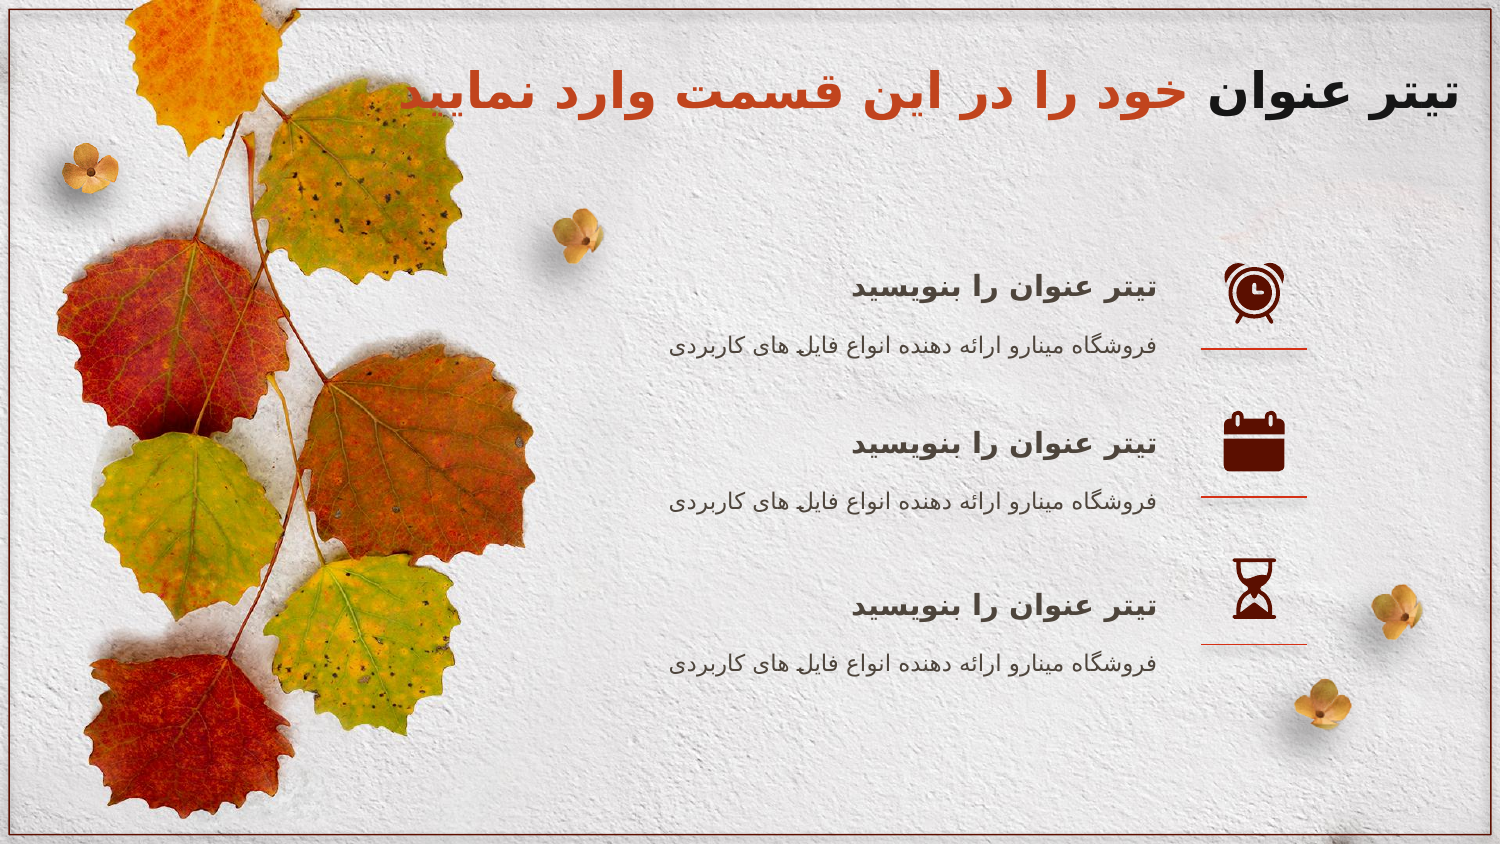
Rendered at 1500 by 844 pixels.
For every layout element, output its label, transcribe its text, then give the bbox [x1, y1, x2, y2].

text_box تیتر عنوان را بنویسید فروشگاه مینارو ارائه دهنده انواع فایل های کاربردی [638, 381, 1173, 522]
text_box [1218, 262, 1290, 324]
text_box تیتر عنوان را بنویسید فروشگاه مینارو ارائه دهنده انواع فایل های کاربردی [638, 544, 1173, 684]
text_box [1232, 558, 1277, 619]
text_box تیتر عنوان را بنویسید فروشگاه مینارو ارائه دهنده انواع فایل های کاربردی [638, 225, 1173, 365]
text_box تیتر عنوان خود را در این قسمت وارد نمایید [304, 21, 1500, 127]
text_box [1223, 410, 1286, 472]
picture [0, 0, 1500, 844]
